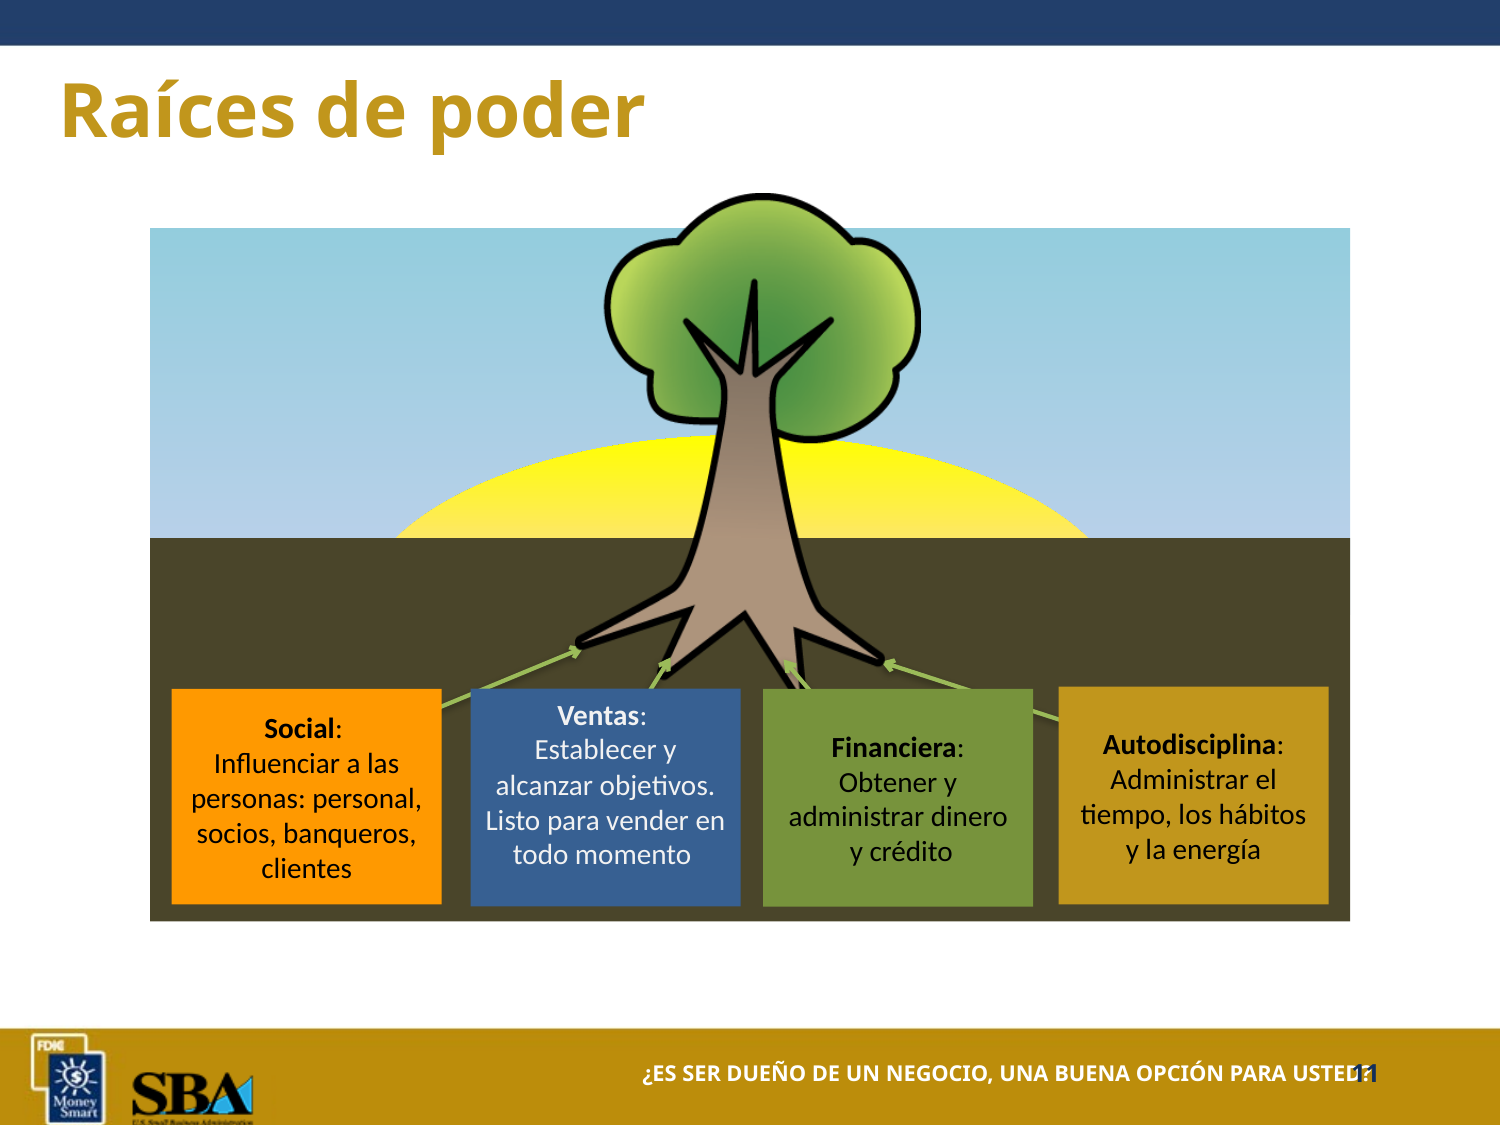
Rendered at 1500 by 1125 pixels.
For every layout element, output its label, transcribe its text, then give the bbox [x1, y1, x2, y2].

title Raíces de poder [43, 55, 1394, 156]
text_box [149, 193, 1351, 922]
picture [0, 0, 1500, 1125]
